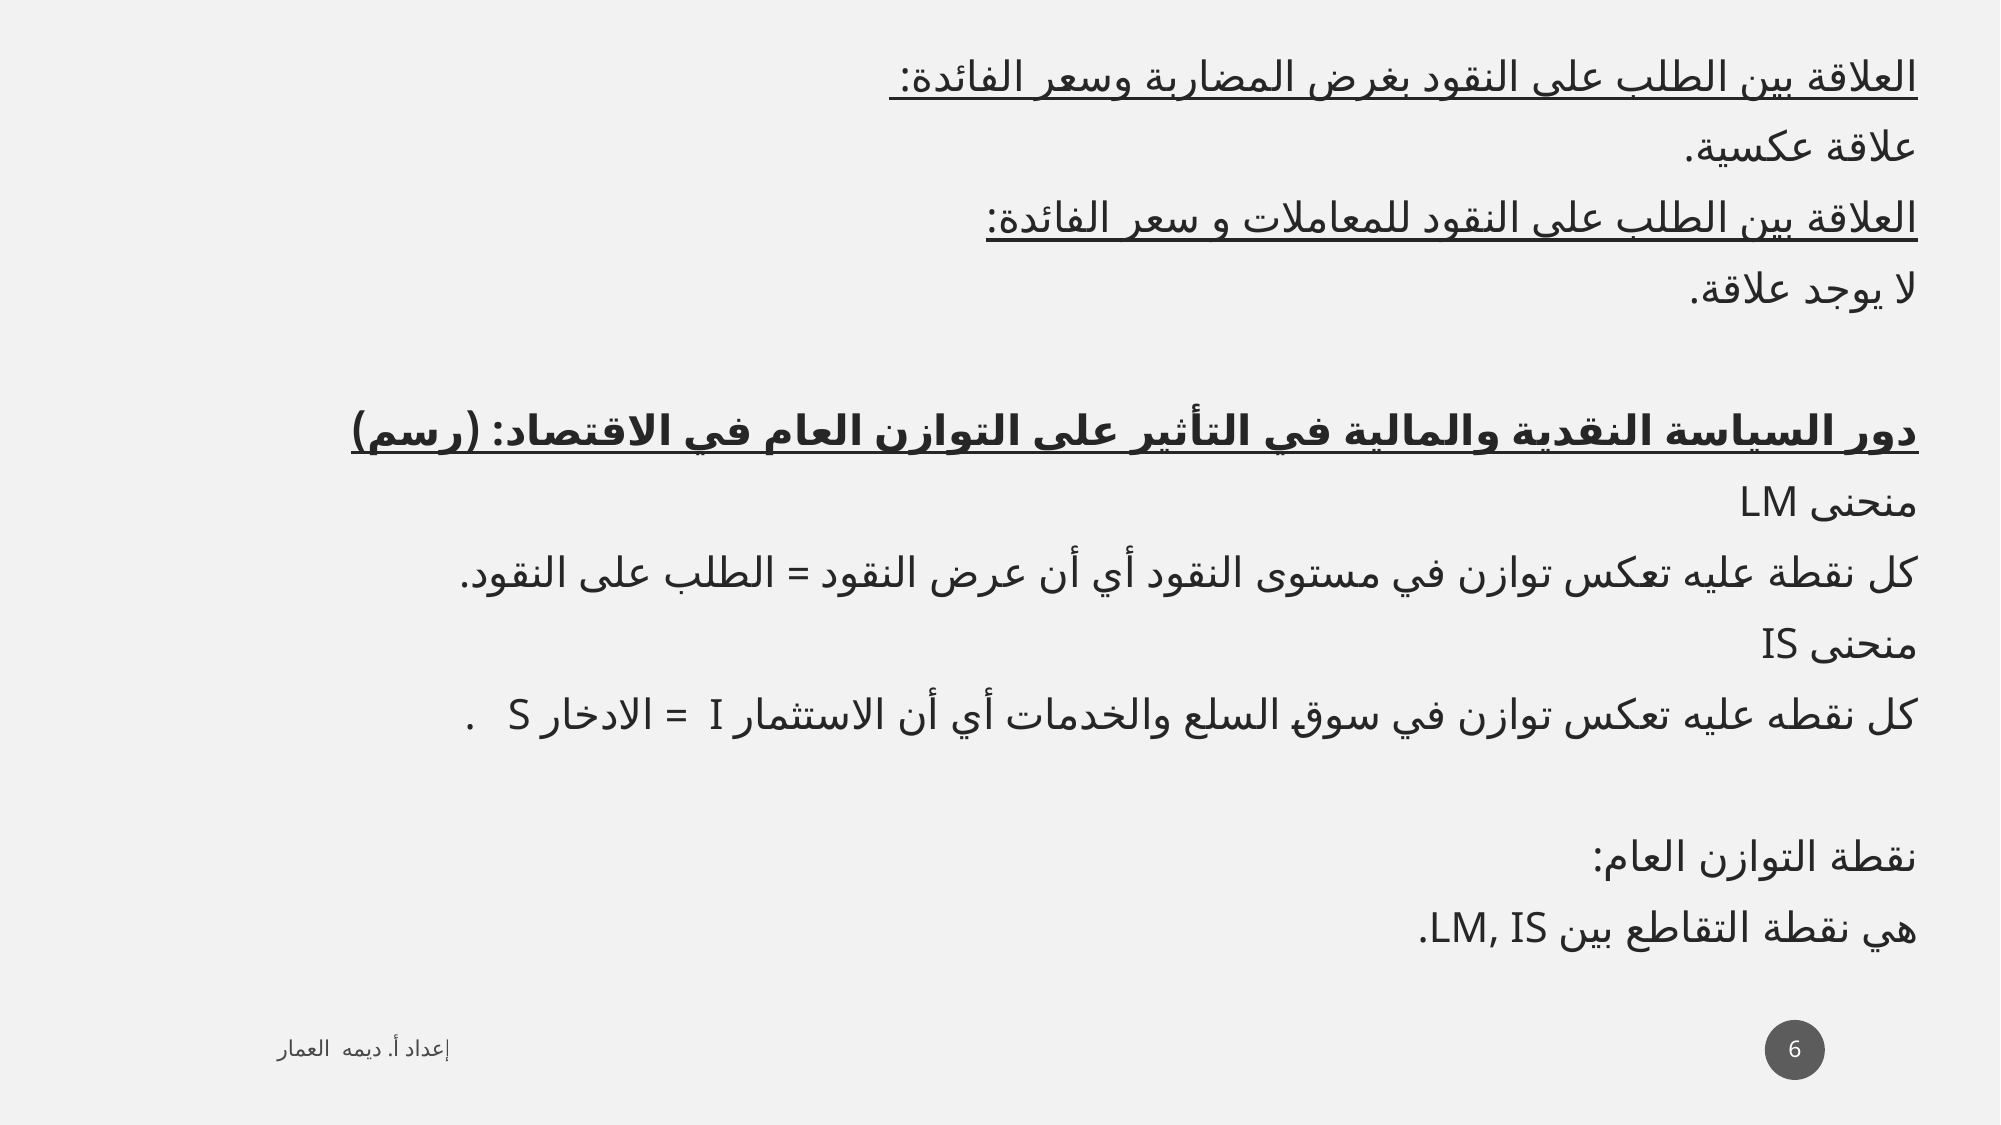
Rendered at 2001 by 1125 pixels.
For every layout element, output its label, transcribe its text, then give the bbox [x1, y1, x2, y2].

slide_number 6 [1764, 1019, 1825, 1080]
footer إعداد أ. ديمه العمار [262, 1023, 1231, 1076]
list العلاقة بين الطلب على النقود بغرض المضاربة وسعر الفائدة: علاقة عكسية. العلاقة بين الطلب على النقود للمعاملات و سعر الفائدة: لا يوجد علاقة. دور السياسة النقدية والمالية في التأثير على التوازن العام في الاقتصاد: (رسم) منحنى LM كل نقطة عليه تعكس توازن في مستوى النقود أي أن عرض النقود = الطلب على النقود. منحنى IS كل نقطه عليه تعكس توازن في سوق السلع والخدمات أي أن الاستثمار I = الادخار S . نقطة التوازن العام: هي نقطة التقاطع بين LM, IS. [35, 41, 1934, 1082]
